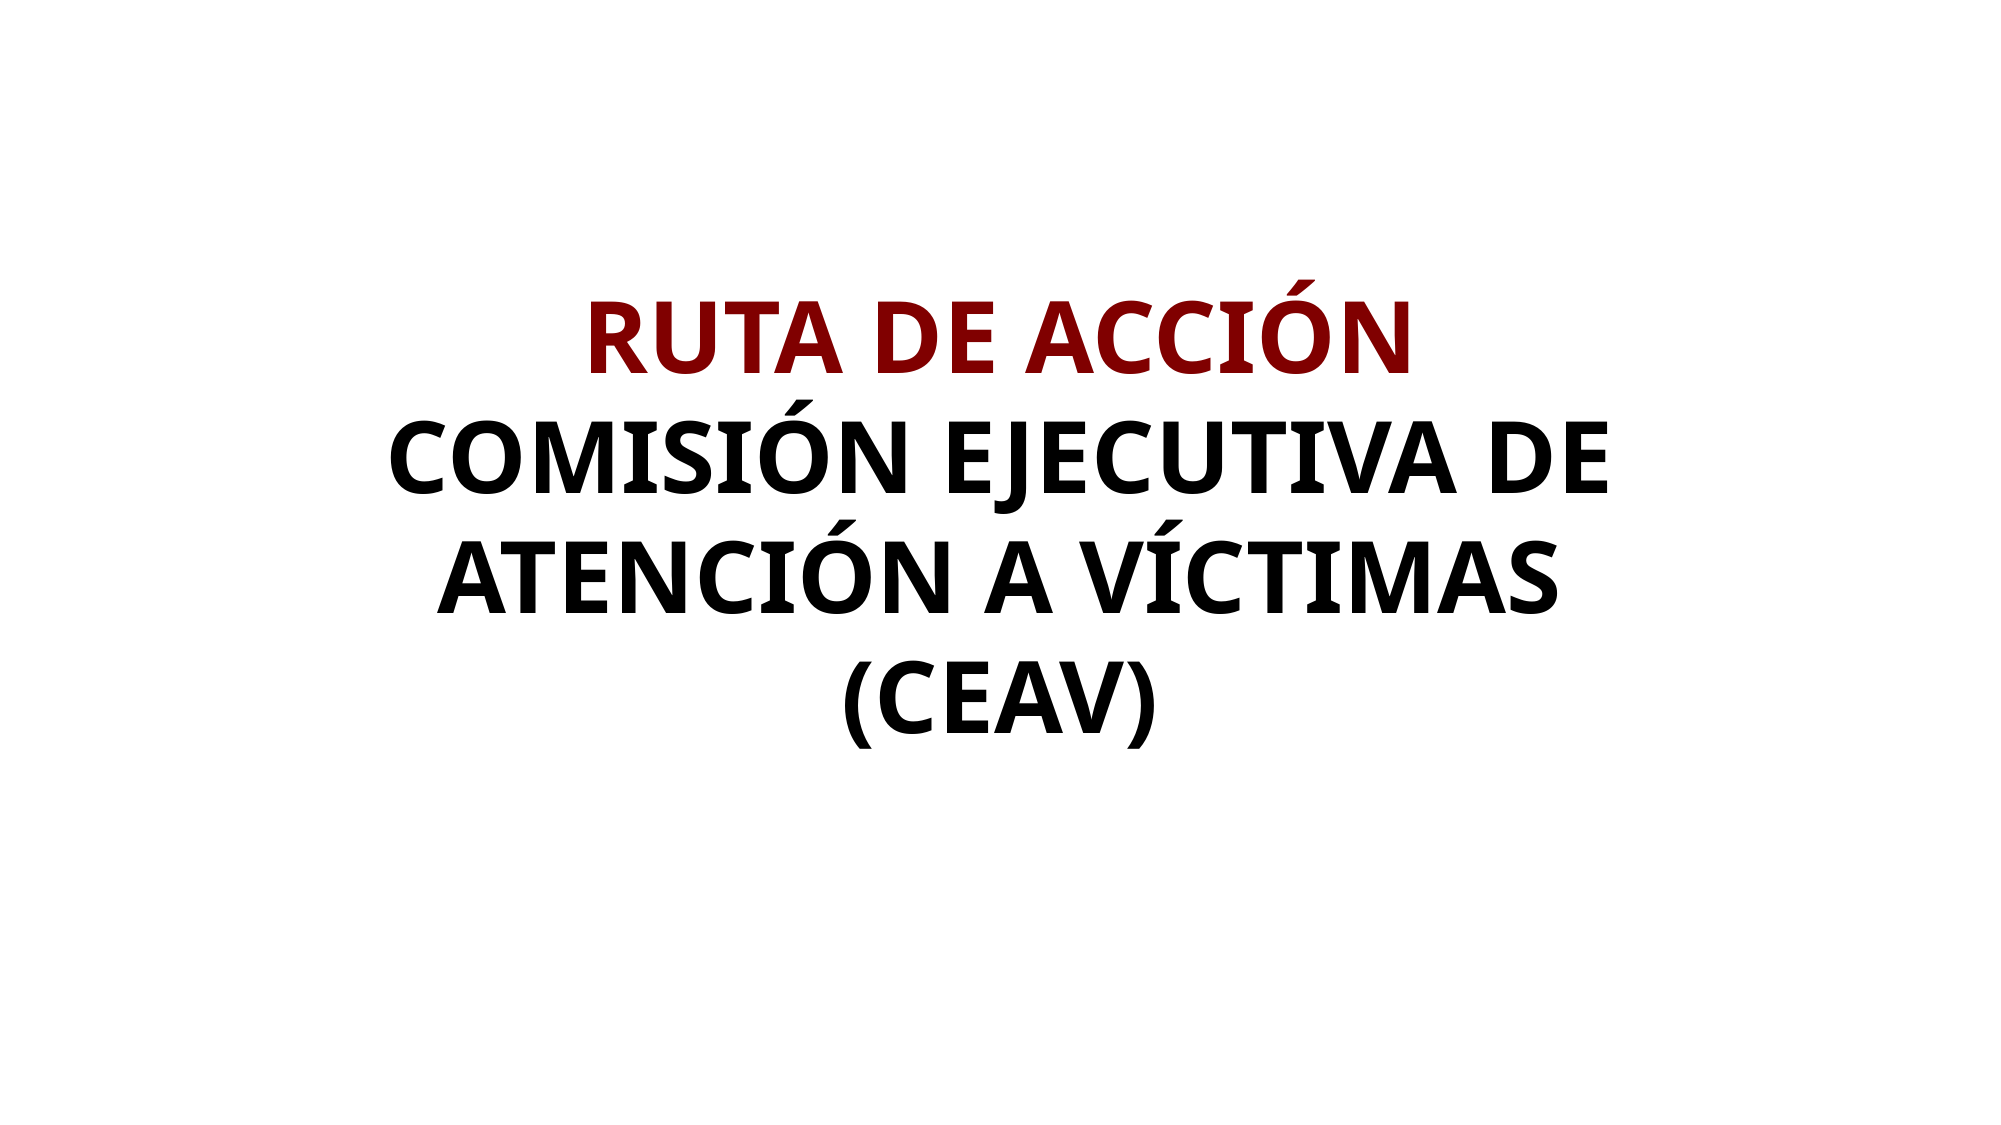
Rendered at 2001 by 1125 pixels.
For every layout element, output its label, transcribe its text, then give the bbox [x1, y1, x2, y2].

text_box RUTA DE ACCIÓN COMISIÓN EJECUTIVA DE ATENCIÓN A VÍCTIMAS (CEAV) [217, 266, 1783, 762]
